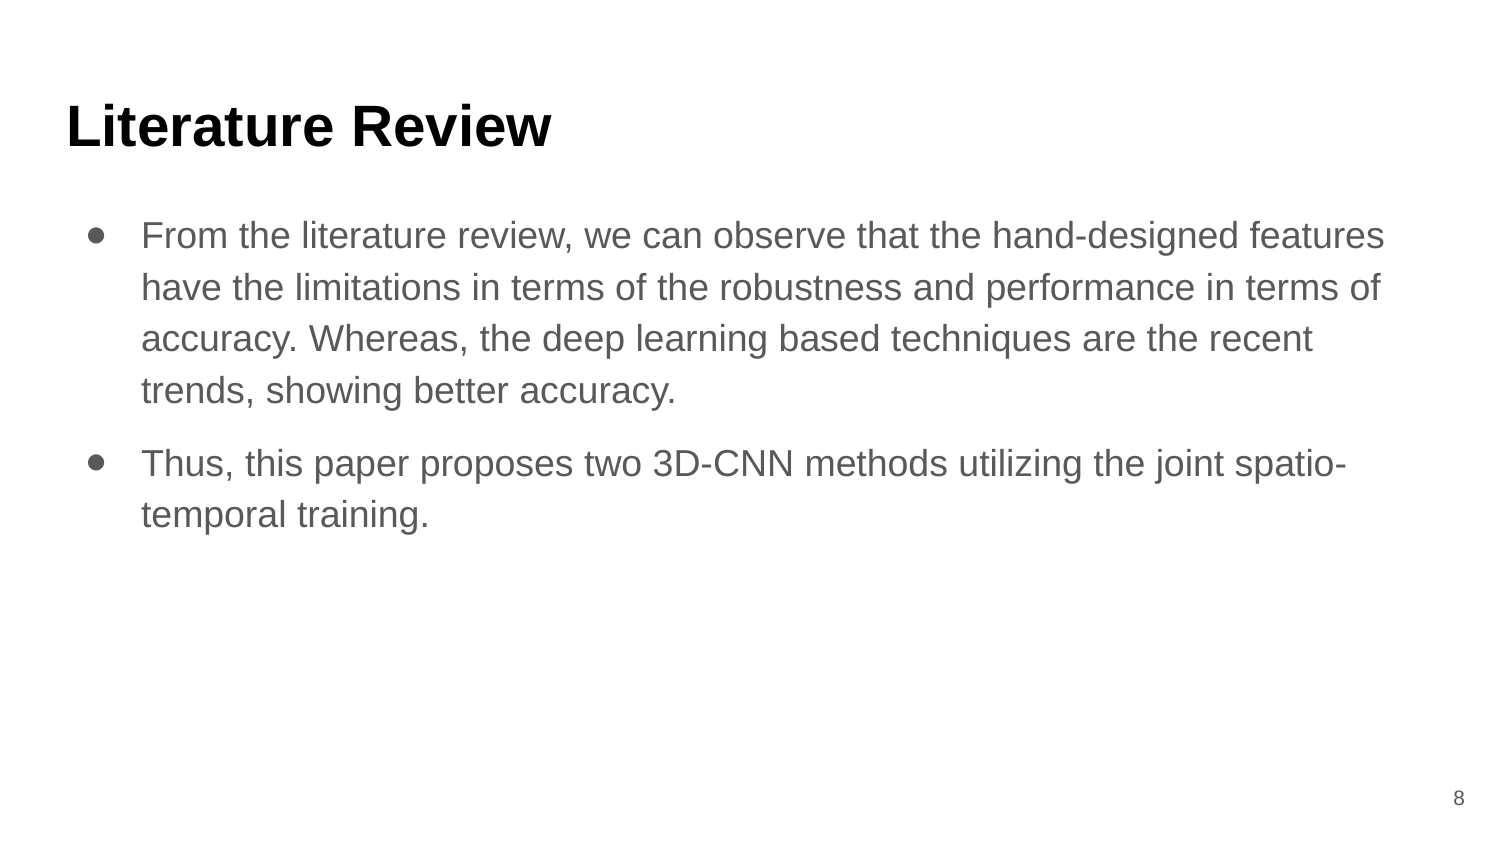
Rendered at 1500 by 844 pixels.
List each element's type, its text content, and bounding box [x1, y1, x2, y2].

list From the literature review, we can observe that the hand-designed features have the limitations in terms of the robustness and performance in terms of accuracy. Whereas, the deep learning based techniques are the recent trends, showing better accuracy. Thus, this paper proposes two 3D-CNN methods utilizing the joint spatio-temporal training. [51, 189, 1449, 750]
slide_number ‹#› [1389, 764, 1480, 830]
title Literature Review [51, 72, 1449, 167]
